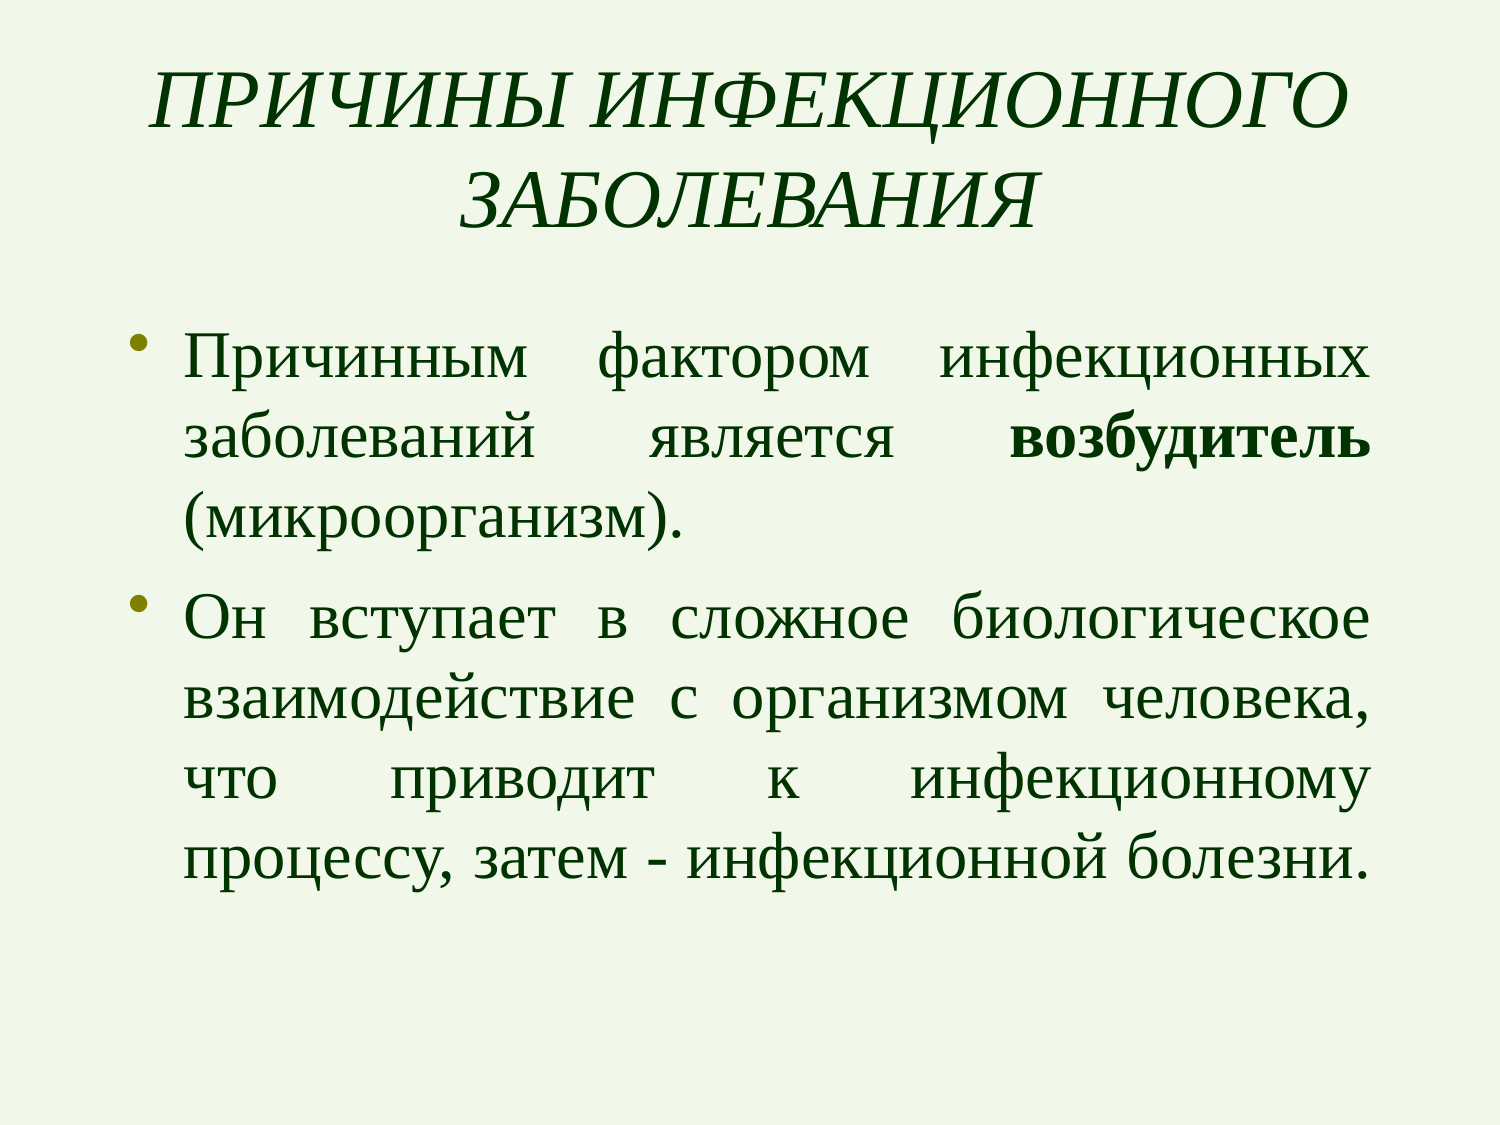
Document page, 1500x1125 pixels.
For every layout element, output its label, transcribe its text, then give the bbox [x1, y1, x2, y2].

list Причинным фактором инфекционных заболеваний является возбудитель (микроорганизм). Он вступает в сложное биологическое взаимодействие с организмом человека, что приводит к инфекционному процессу, затем - инфекционной болезни. [112, 303, 1388, 979]
title ПРИЧИНЫ ИНФЕКЦИОННОГО ЗАБОЛЕВАНИЯ [112, 50, 1388, 238]
